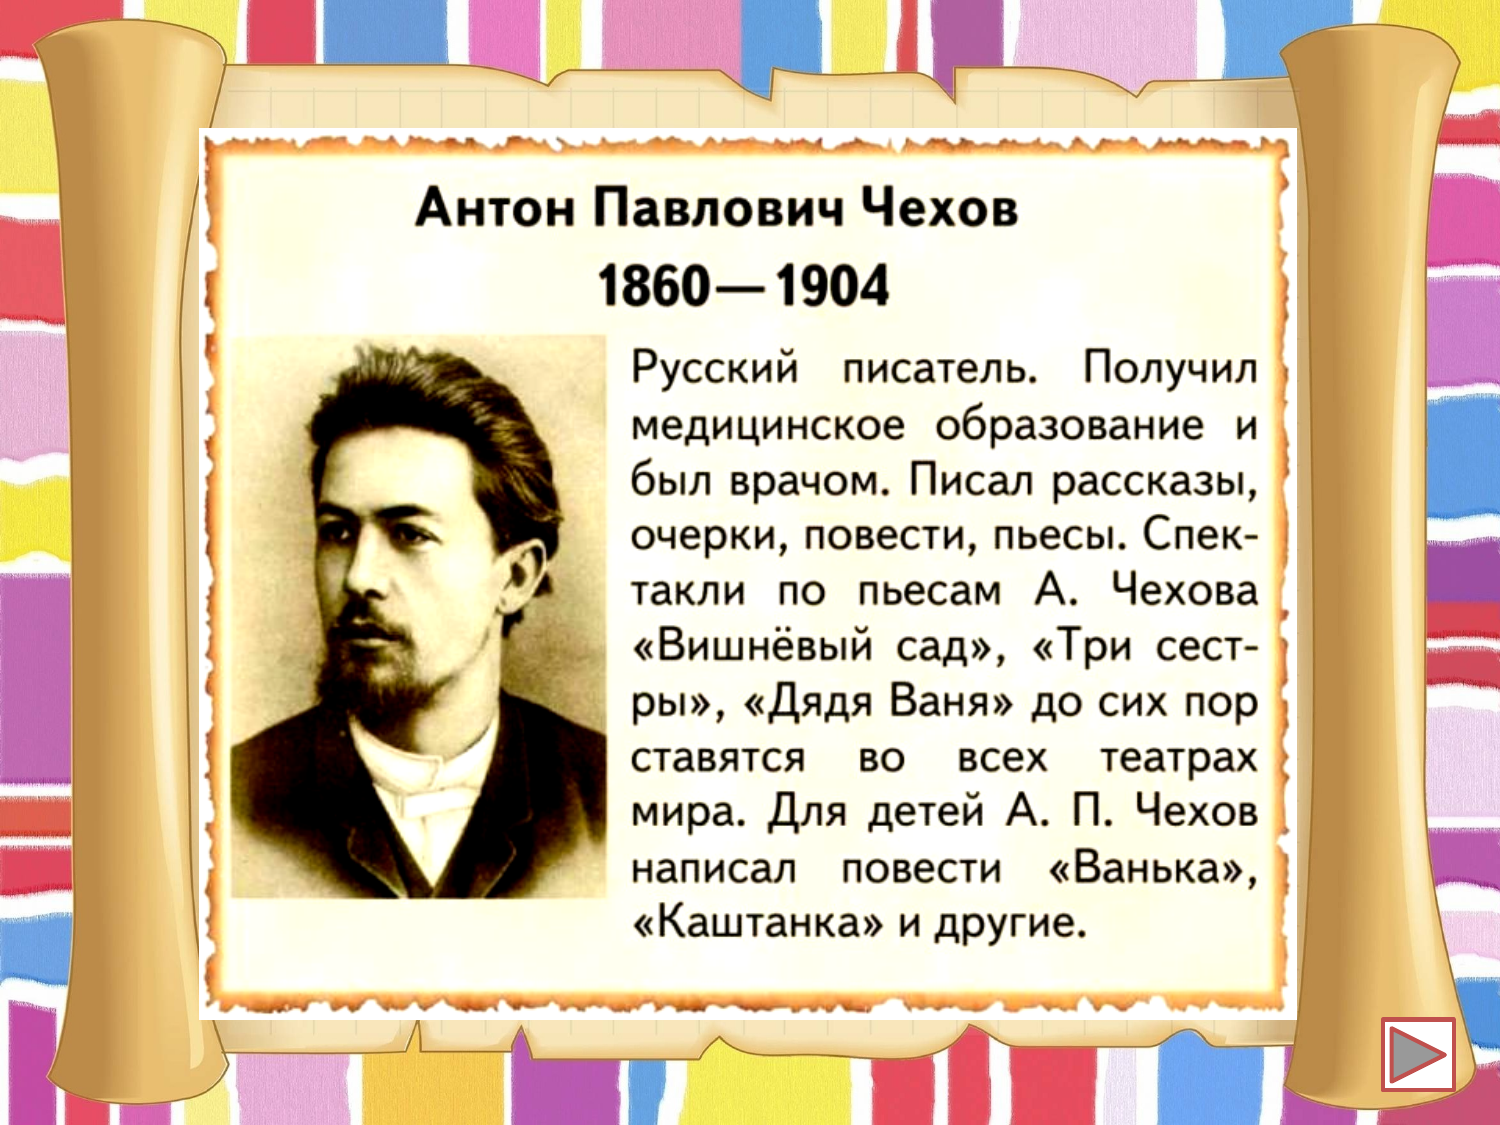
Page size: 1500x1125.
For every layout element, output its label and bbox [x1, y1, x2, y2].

picture [0, 0, 1500, 1125]
text_box [1381, 1017, 1456, 1092]
